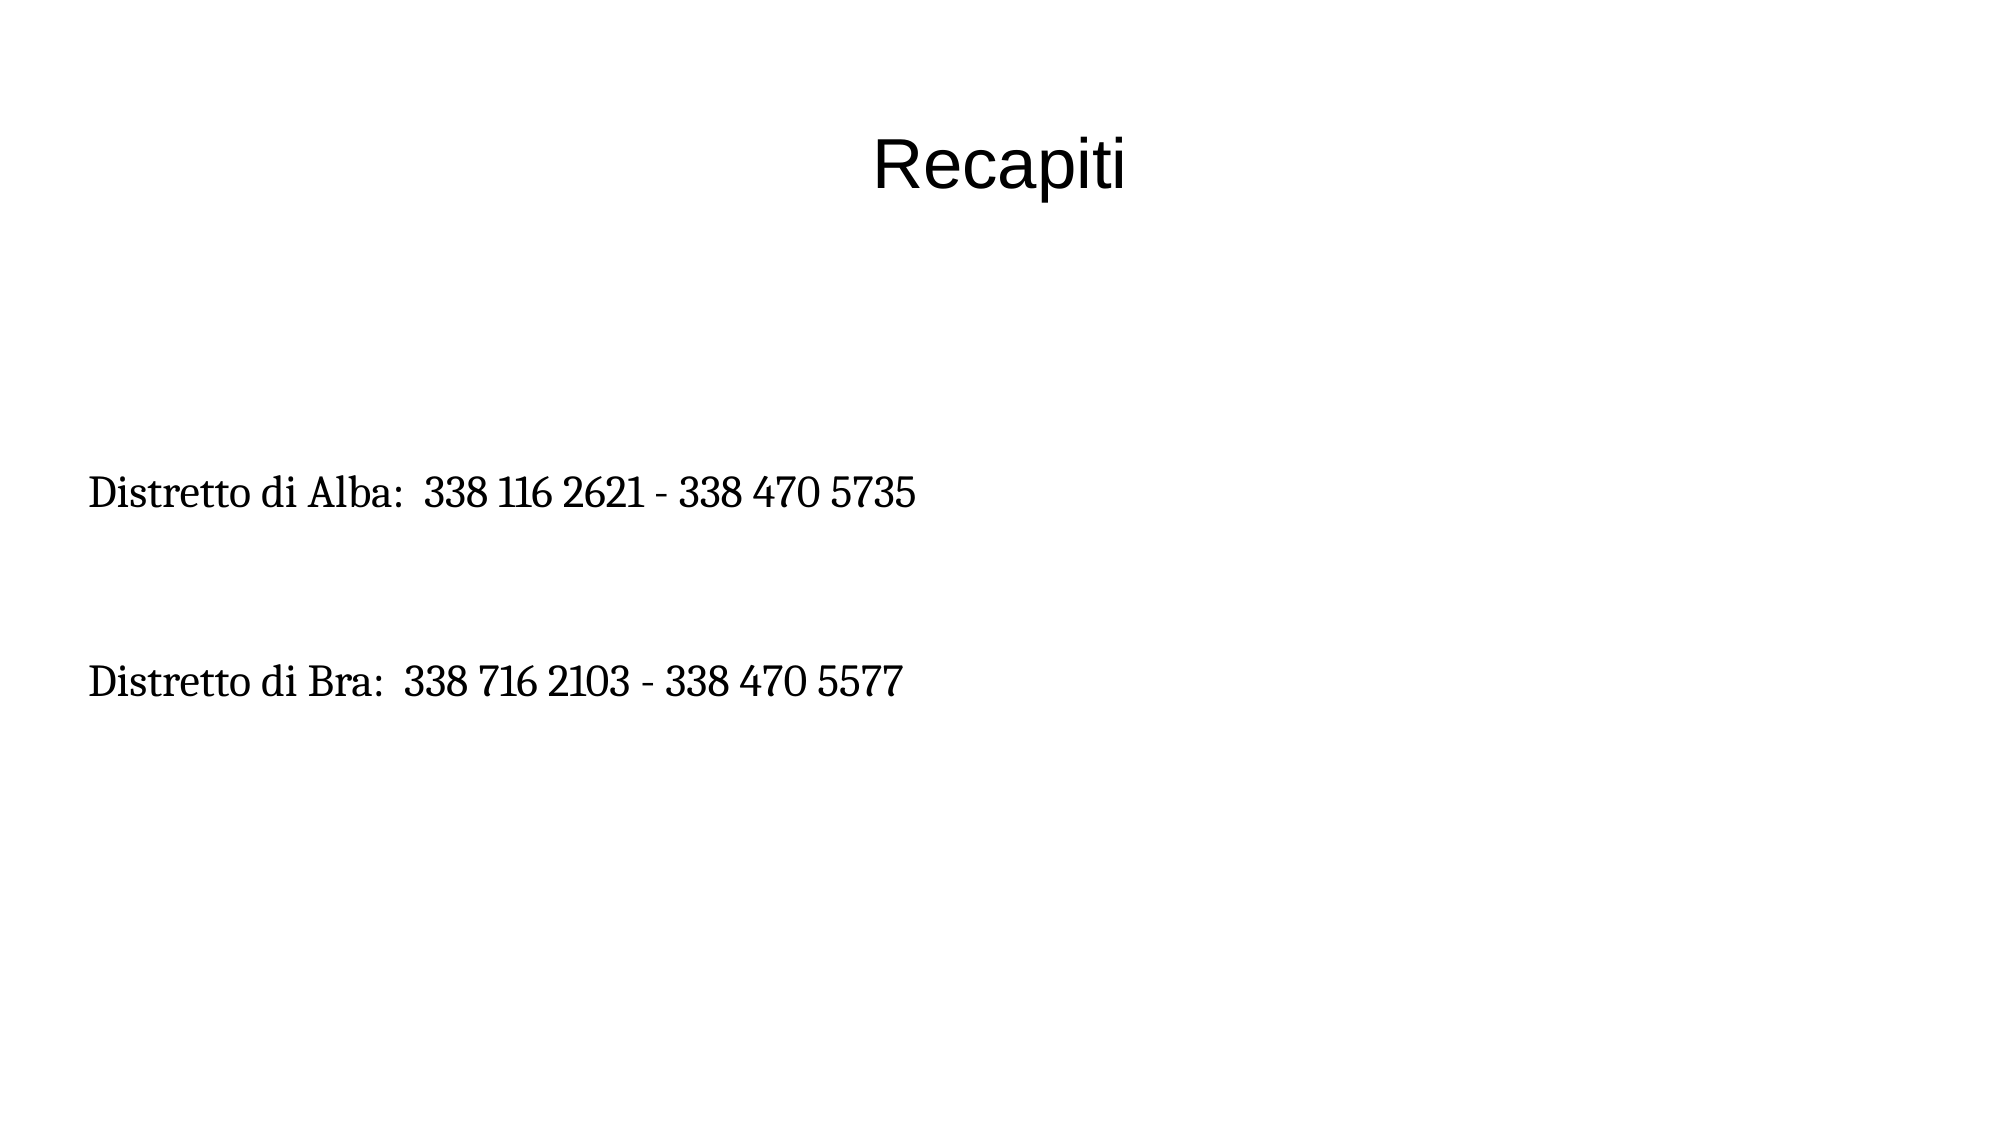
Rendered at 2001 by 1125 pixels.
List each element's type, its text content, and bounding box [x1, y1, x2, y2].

title Recapiti [68, 97, 1932, 223]
list Distretto di Alba: 338 116 2621 - 338 470 5735 Distretto di Bra: 338 716 2103 - 338 470 5577 [68, 252, 1932, 1000]
